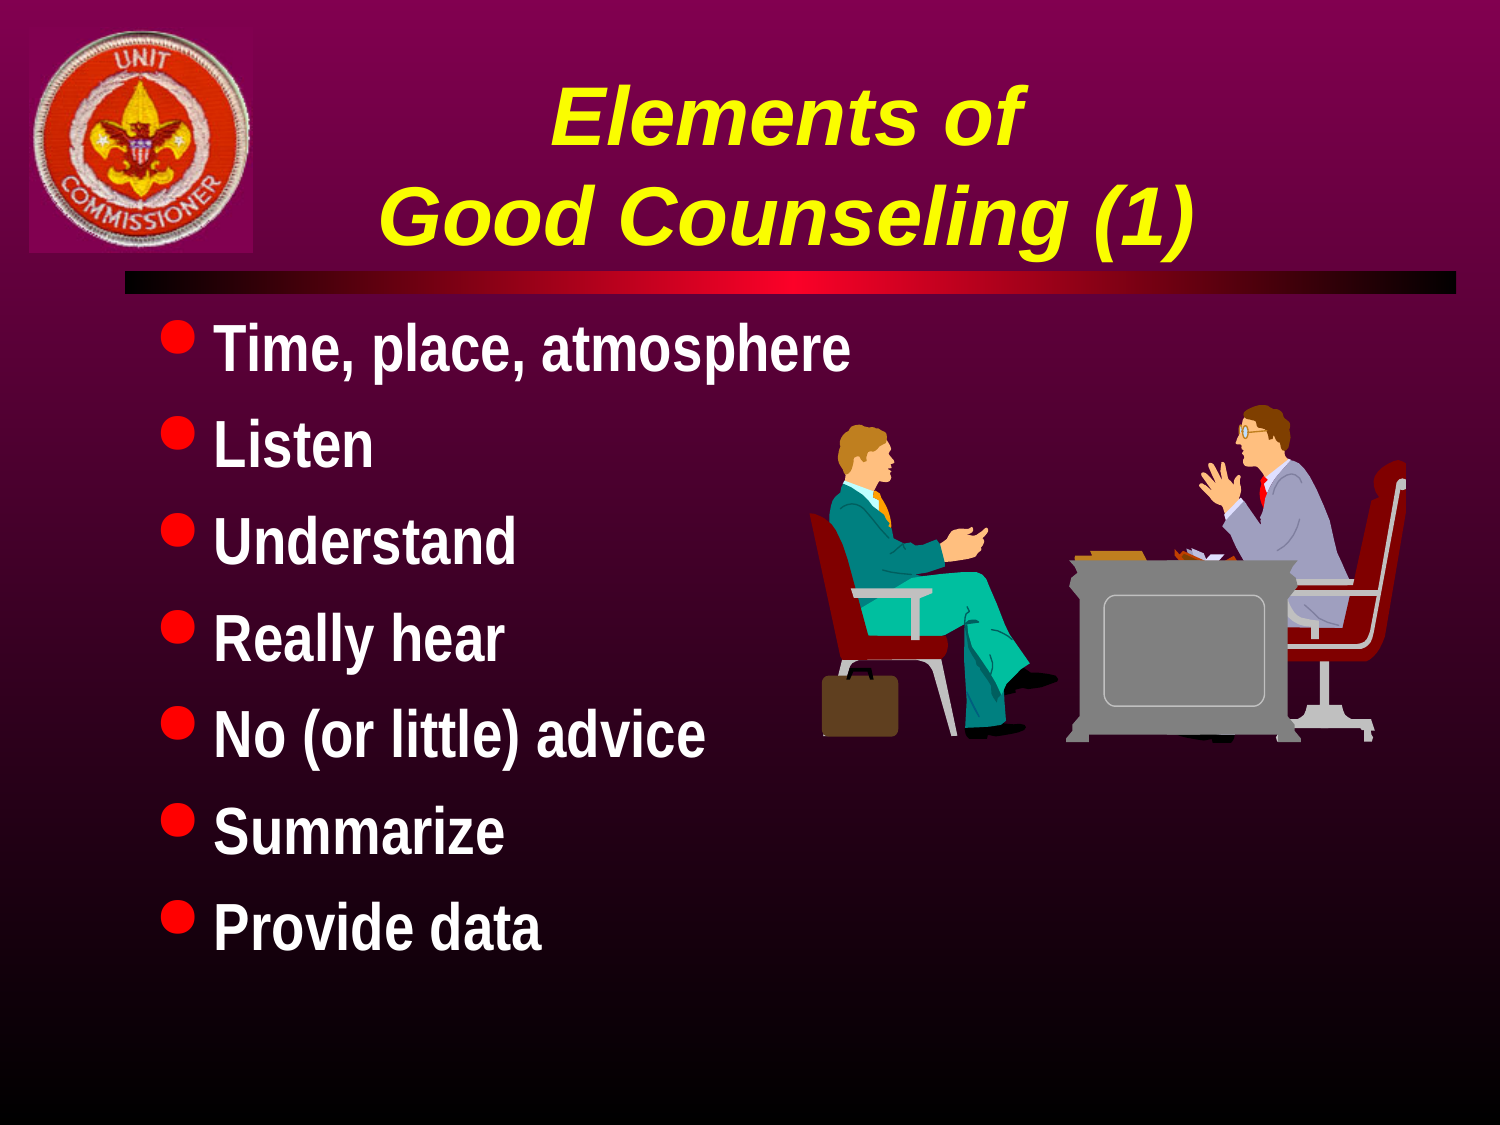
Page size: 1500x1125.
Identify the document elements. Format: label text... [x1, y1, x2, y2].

list Time, place, atmosphere Listen Understand Really hear No (or little) advice Summarize Provide data [143, 296, 1448, 973]
title Elements of Good Counseling (1) [114, 54, 1459, 271]
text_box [809, 405, 1408, 745]
picture [29, 27, 253, 253]
